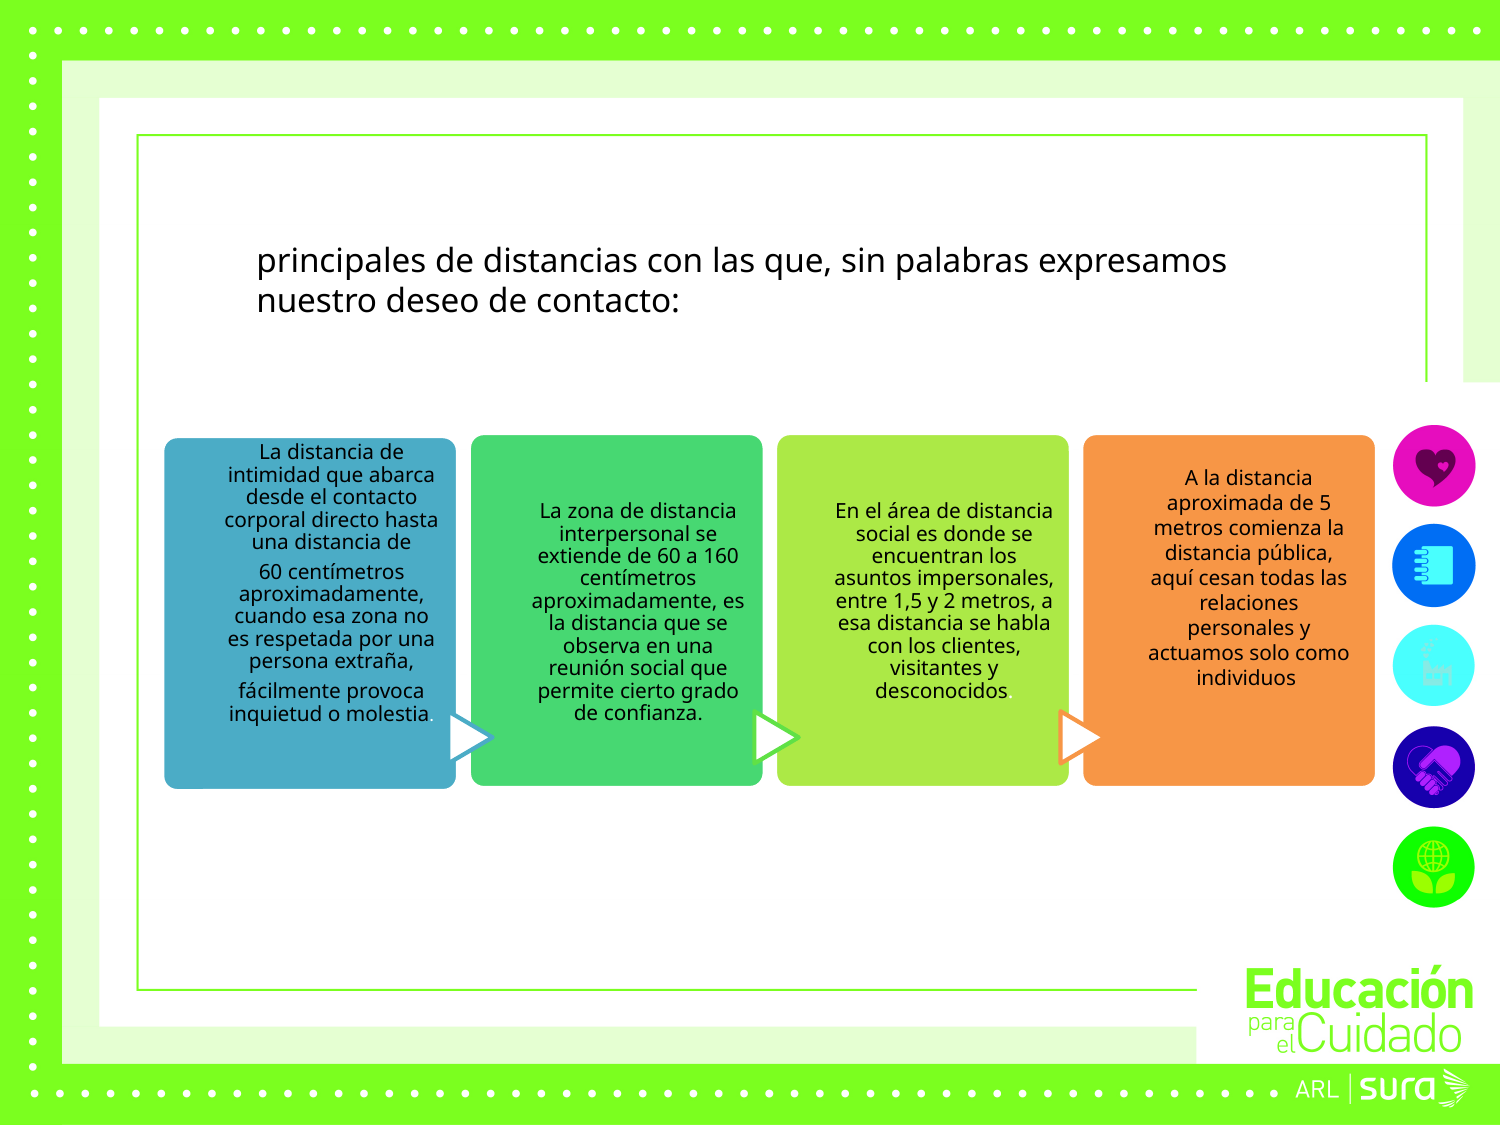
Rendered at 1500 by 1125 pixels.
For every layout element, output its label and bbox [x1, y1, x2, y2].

picture [0, 0, 1500, 1125]
text_box [161, 231, 1378, 990]
